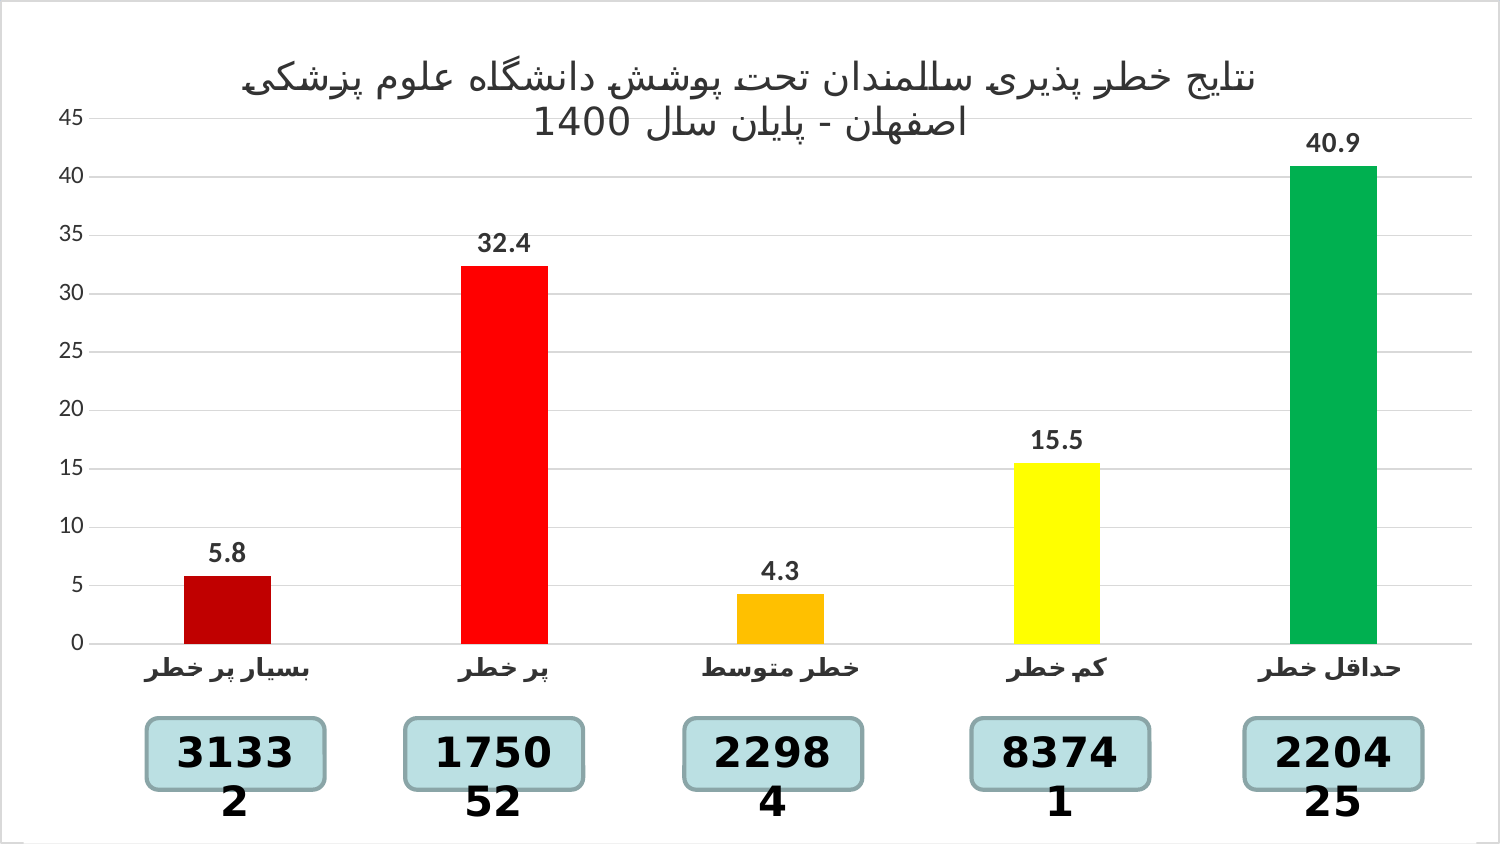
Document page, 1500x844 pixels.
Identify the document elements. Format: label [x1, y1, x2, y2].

chart [0, 0, 1500, 844]
